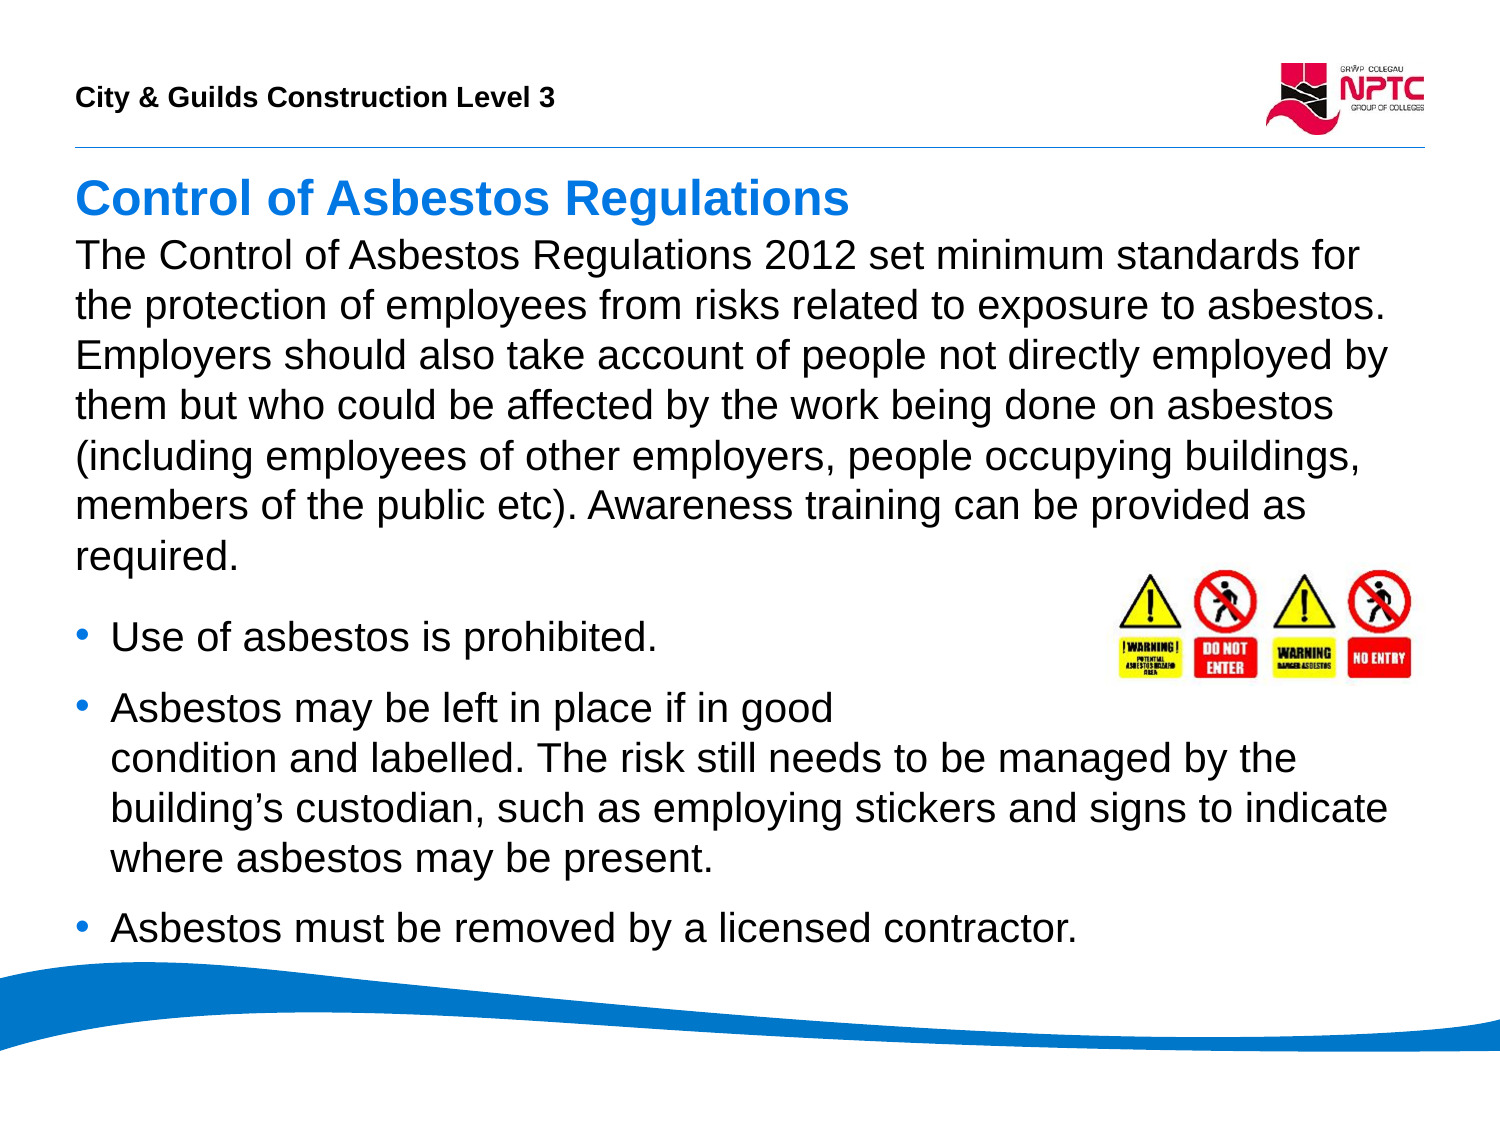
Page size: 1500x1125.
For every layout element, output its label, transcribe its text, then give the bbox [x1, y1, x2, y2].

picture [1105, 562, 1426, 686]
picture [1266, 63, 1424, 135]
list The Control of Asbestos Regulations 2012 set minimum standards for the protection of employees from risks related to exposure to asbestos. Employers should also take account of people not directly employed by them but who could be affected by the work being done on asbestos (including employees of other employers, people occupying buildings, members of the public etc). Awareness training can be provided as required. Use of asbestos is prohibited. Asbestos may be left in place if in good condition and labelled. The risk still needs to be managed by the building’s custodian, such as employing stickers and signs to indicate where asbestos may be present. Asbestos must be removed by a licensed contractor. [74, 227, 1426, 946]
title Control of Asbestos Regulations [74, 165, 1426, 227]
